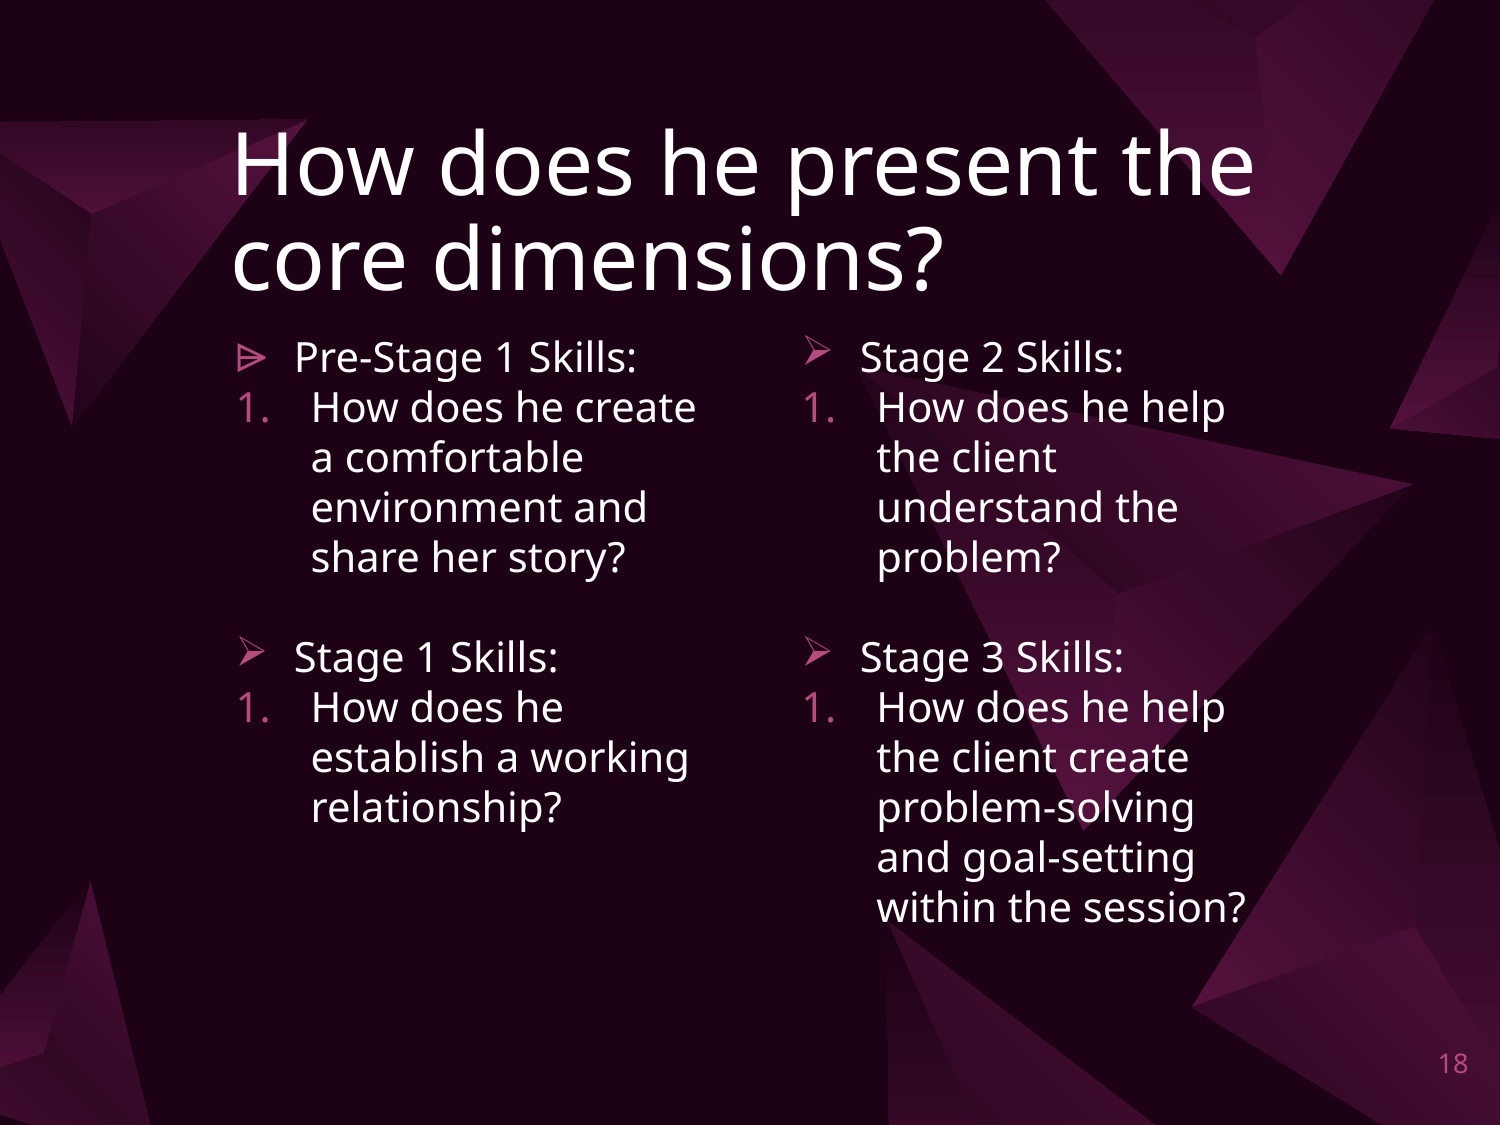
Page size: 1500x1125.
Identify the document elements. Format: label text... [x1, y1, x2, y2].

title How does he present the core dimensions? [230, 59, 1340, 309]
list Pre-Stage 1 Skills: How does he create a comfortable environment and share her story? Stage 1 Skills: How does he establish a working relationship? [218, 330, 716, 986]
list Stage 2 Skills: How does he help the client understand the problem? Stage 3 Skills: How does he help the client create problem-solving and goal-setting within the session? [784, 330, 1282, 1066]
slide_number 18 [1402, 1022, 1469, 1109]
